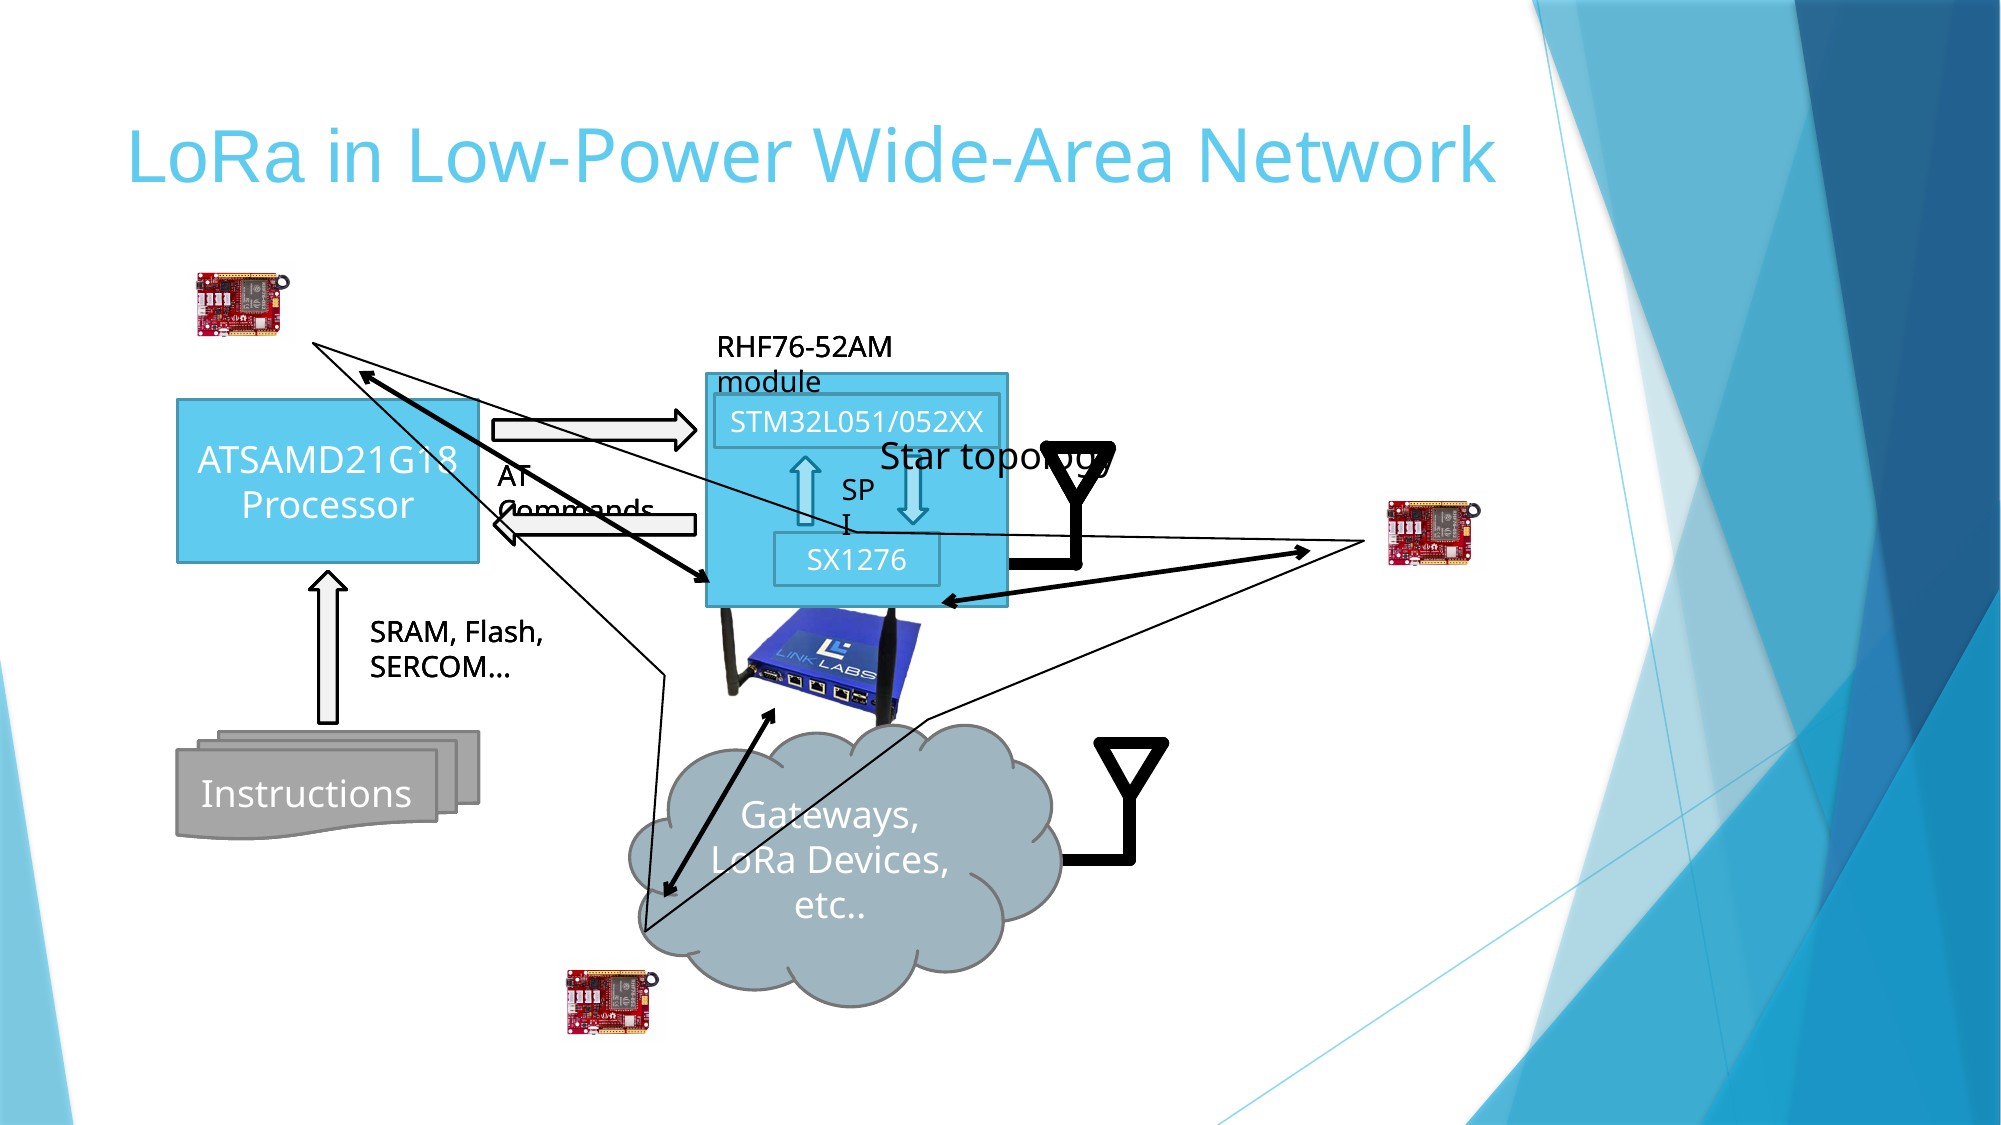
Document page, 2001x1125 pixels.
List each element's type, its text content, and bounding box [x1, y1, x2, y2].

picture [188, 261, 297, 320]
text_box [312, 342, 1365, 933]
picture [1378, 489, 1487, 572]
title LoRa in Low-Power Wide-Area Network [111, 99, 1522, 252]
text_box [176, 320, 1110, 840]
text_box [629, 940, 1164, 1007]
picture [557, 959, 666, 1041]
